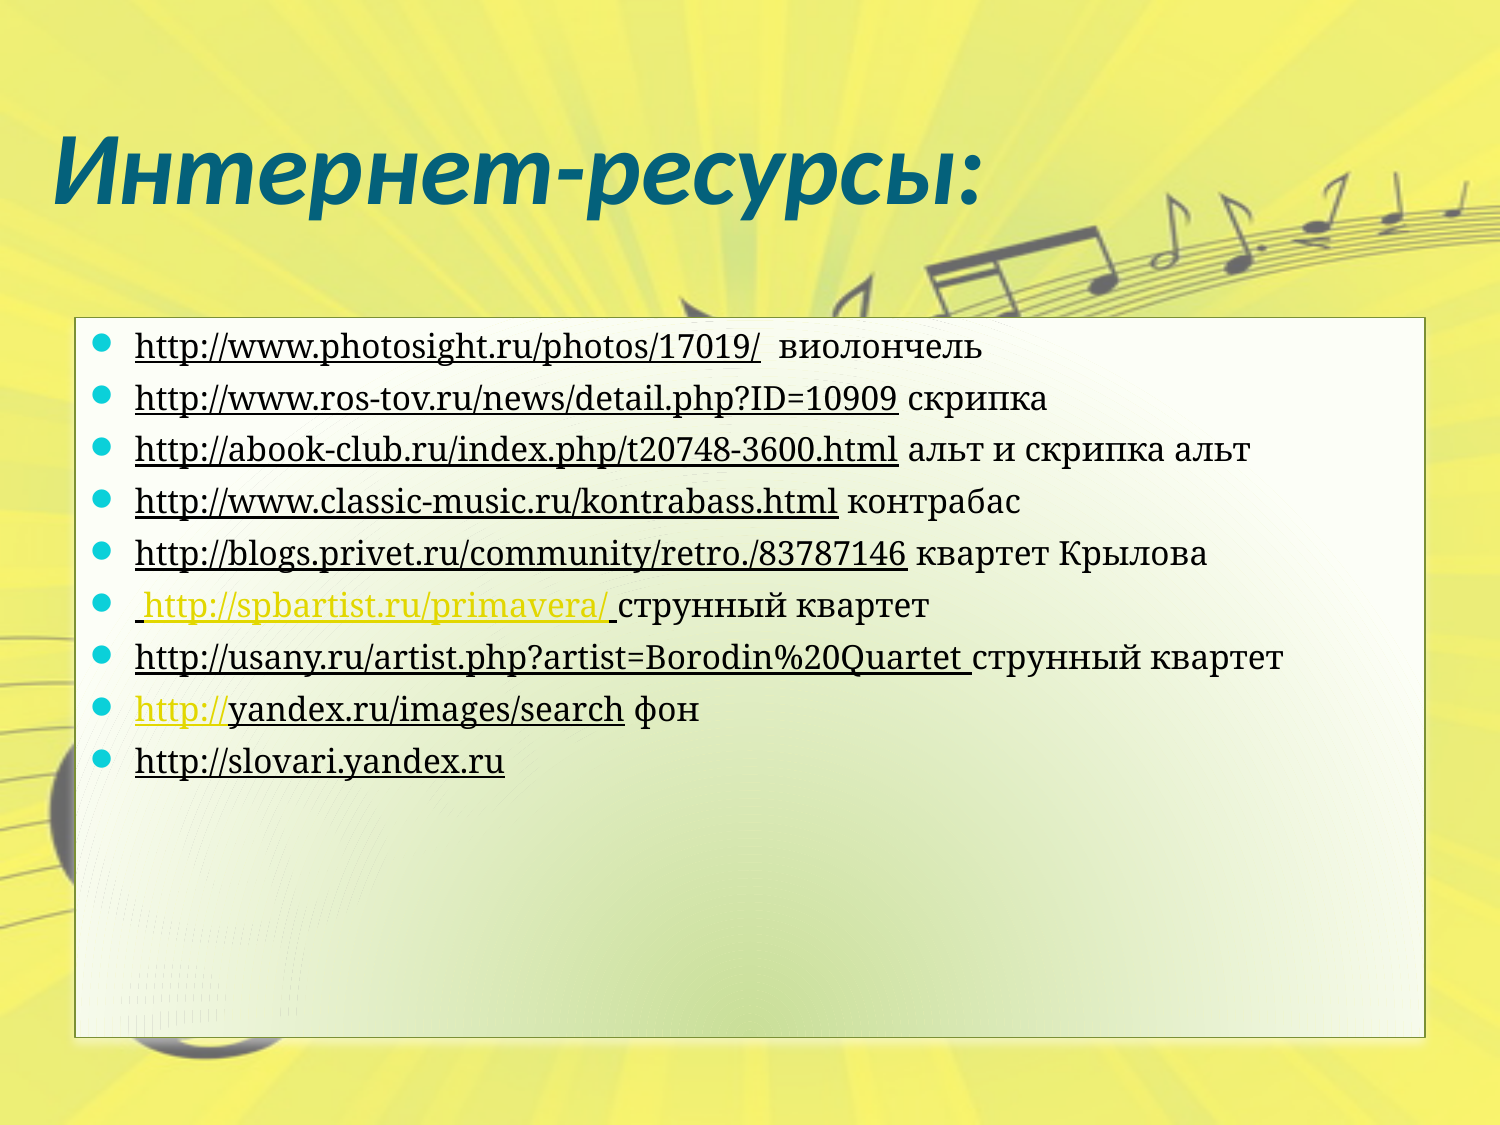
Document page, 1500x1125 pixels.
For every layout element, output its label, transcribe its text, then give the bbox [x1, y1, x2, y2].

title Интернет-ресурсы: [50, 37, 1150, 225]
list http://www.photosight.ru/photos/17019/ виолончель http://www.ros-tov.ru/news/detail.php?ID=10909 скрипка http://abook-club.ru/index.php/t20748-3600.html альт и скрипка альт http://www.classic-music.ru/kontrabass.html контрабас http://blogs.privet.ru/community/retro./83787146 квартет Крылова http://spbartist.ru/primavera/ струнный квартет http://usany.ru/artist.php?artist=Borodin%20Quartet струнный квартет http://yandex.ru/images/search фон http://slovari.yandex.ru [74, 317, 1426, 1038]
